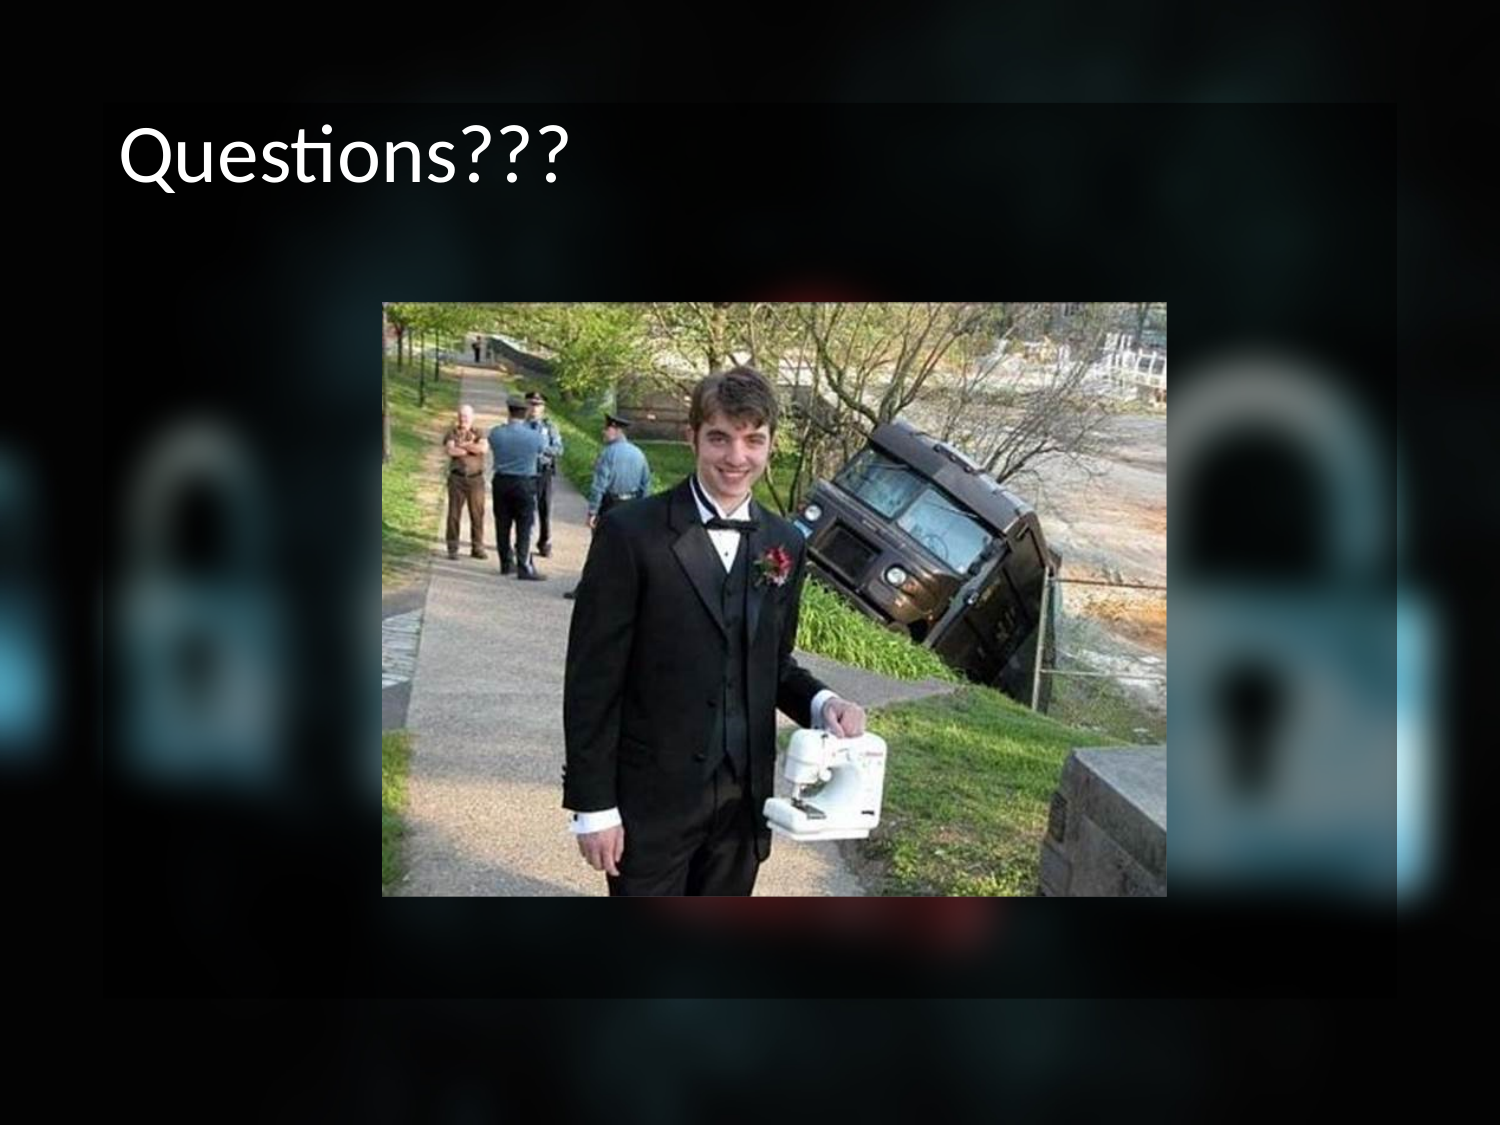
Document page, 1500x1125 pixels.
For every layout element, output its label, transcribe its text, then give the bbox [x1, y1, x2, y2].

picture [0, 0, 1500, 1125]
list Questions??? [103, 102, 1397, 999]
text_box [128, 84, 1422, 303]
